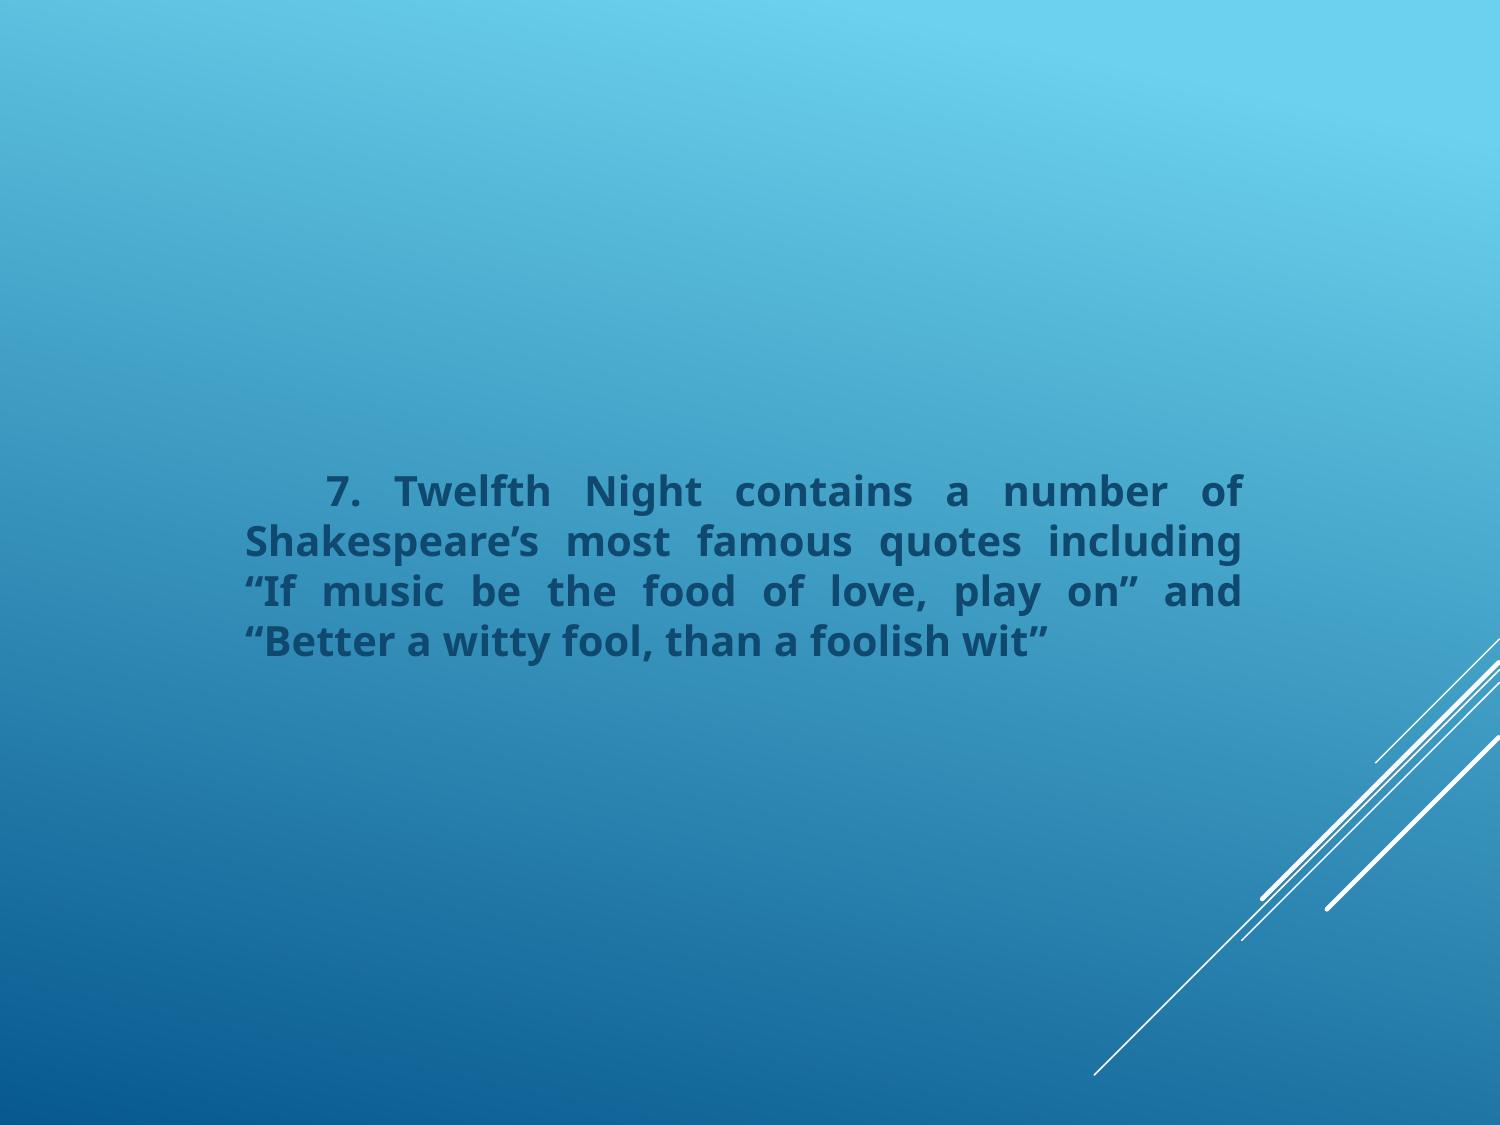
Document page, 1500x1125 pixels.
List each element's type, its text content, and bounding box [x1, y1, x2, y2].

list 7. Twelfth Night contains a number of Shakespeare’s most famous quotes including “If music be the food of love, play on” and “Better a witty fool, than a foolish wit” [183, 255, 1259, 874]
